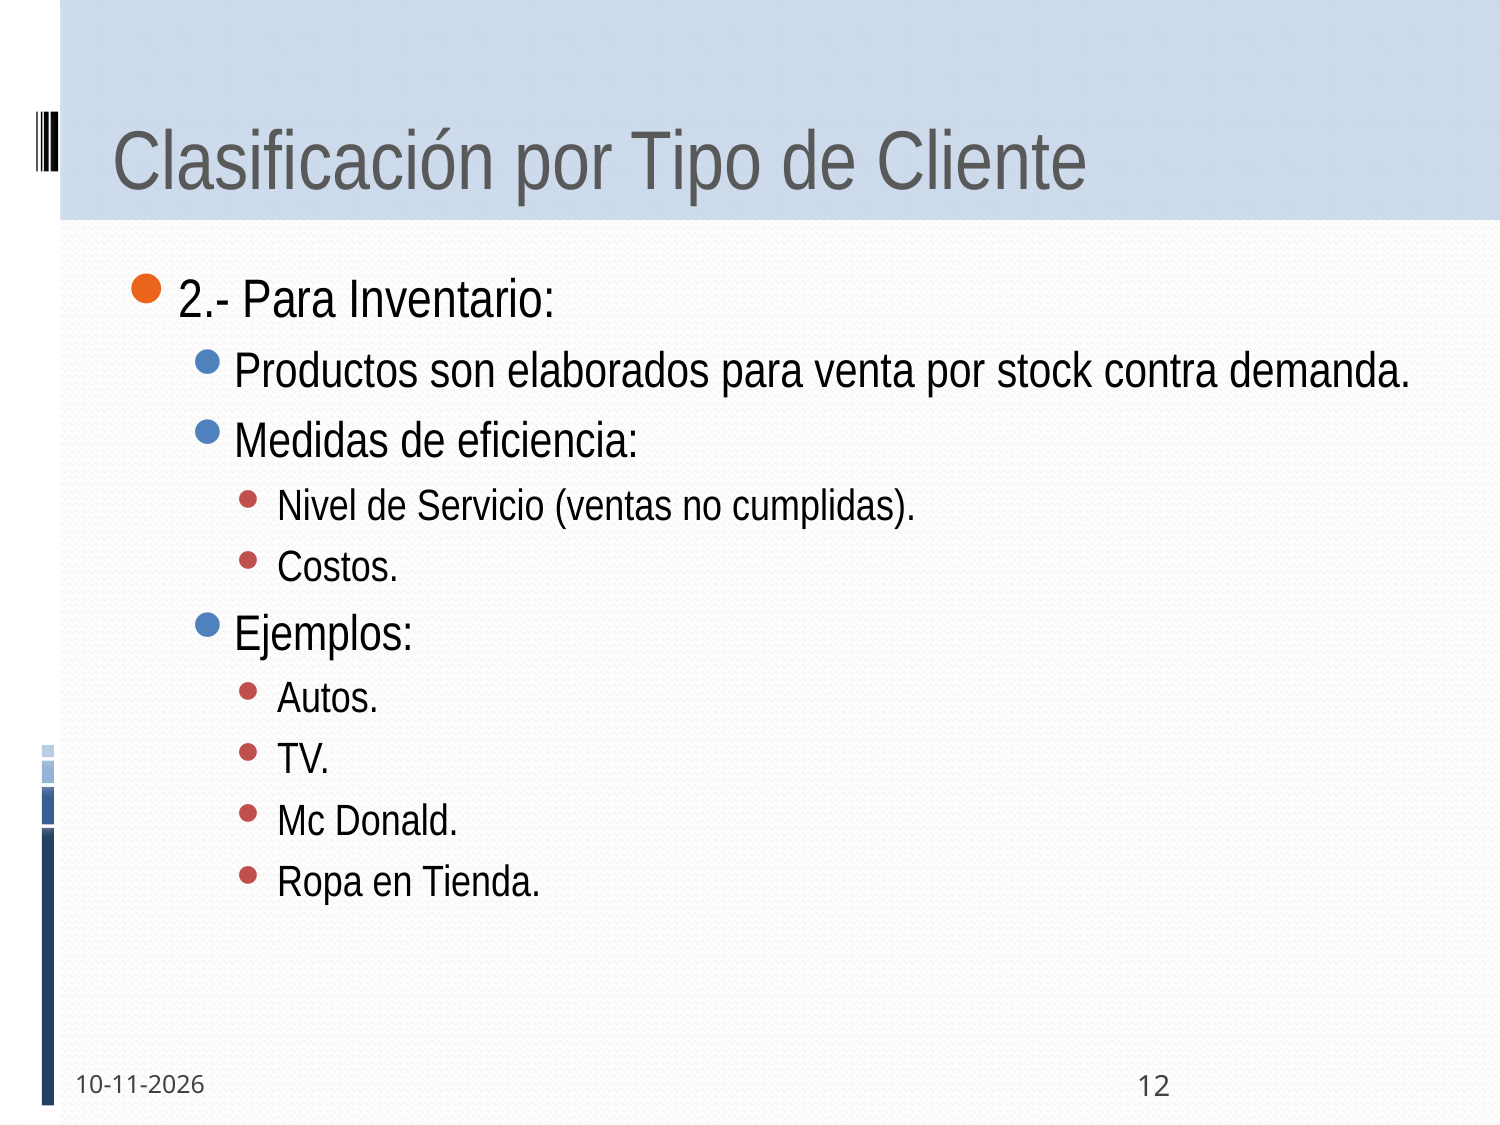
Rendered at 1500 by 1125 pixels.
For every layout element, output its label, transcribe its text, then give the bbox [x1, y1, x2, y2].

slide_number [75, 1042, 243, 1103]
list 2.- Para Inventario: Productos son elaborados para venta por stock contra demanda. Medidas de eficiencia: Nivel de Servicio (ventas no cumplidas). Costos. Ejemplos: Autos. TV. Mc Donald. Ropa en Tienda. [111, 255, 1436, 1038]
title Clasificación por Tipo de Cliente [111, 18, 1436, 207]
slide_number 12 [1045, 1046, 1171, 1107]
